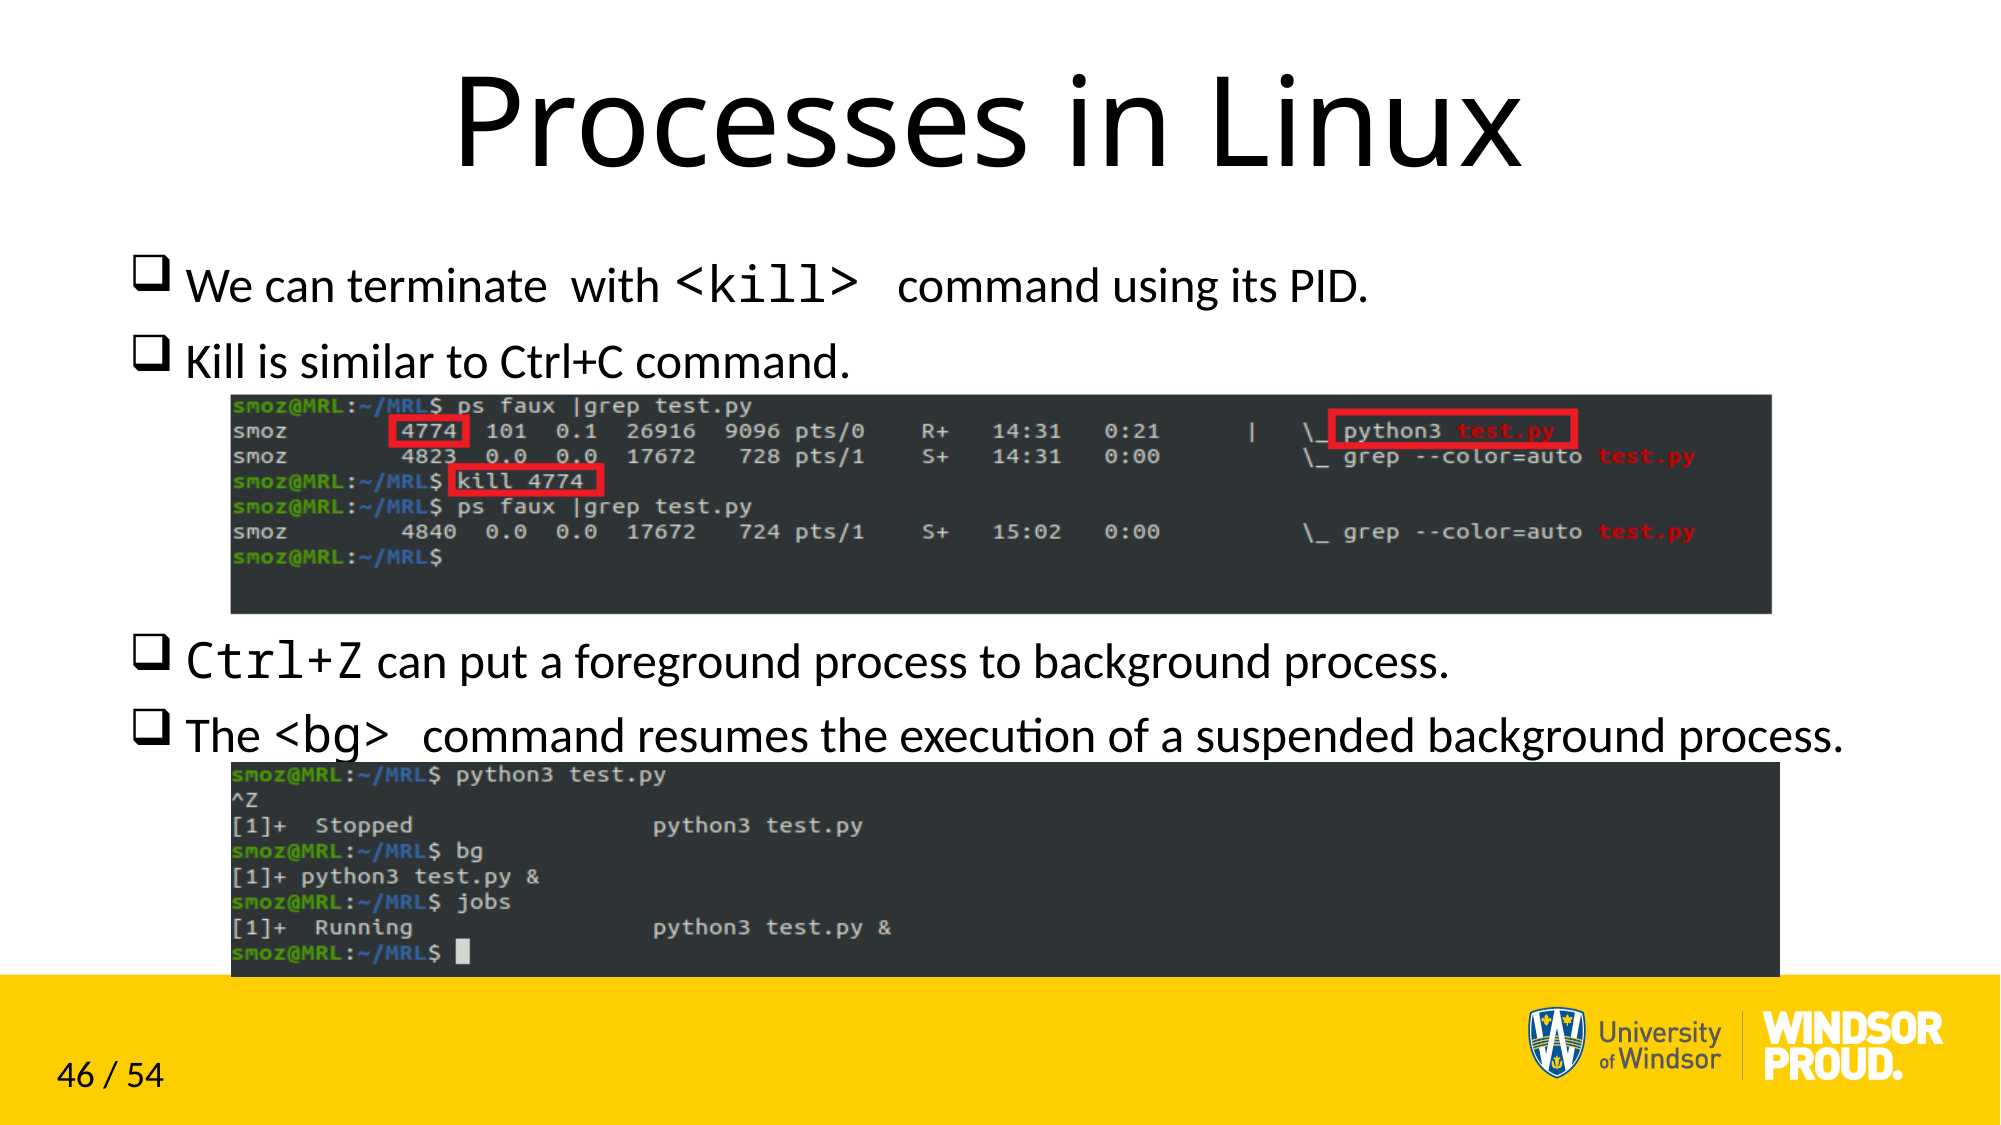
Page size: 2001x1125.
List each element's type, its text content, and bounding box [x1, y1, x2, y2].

slide_number 46 [42, 1042, 525, 1103]
title Processes in Linux [249, 12, 1726, 202]
picture [0, 0, 2000, 1125]
subtitle We can terminate with <kill> command using its PID. Kill is similar to Ctrl+C command. Ctrl+Z can put a foreground process to background process. The <bg> command resumes the execution of a suspended background process. [114, 244, 1893, 893]
